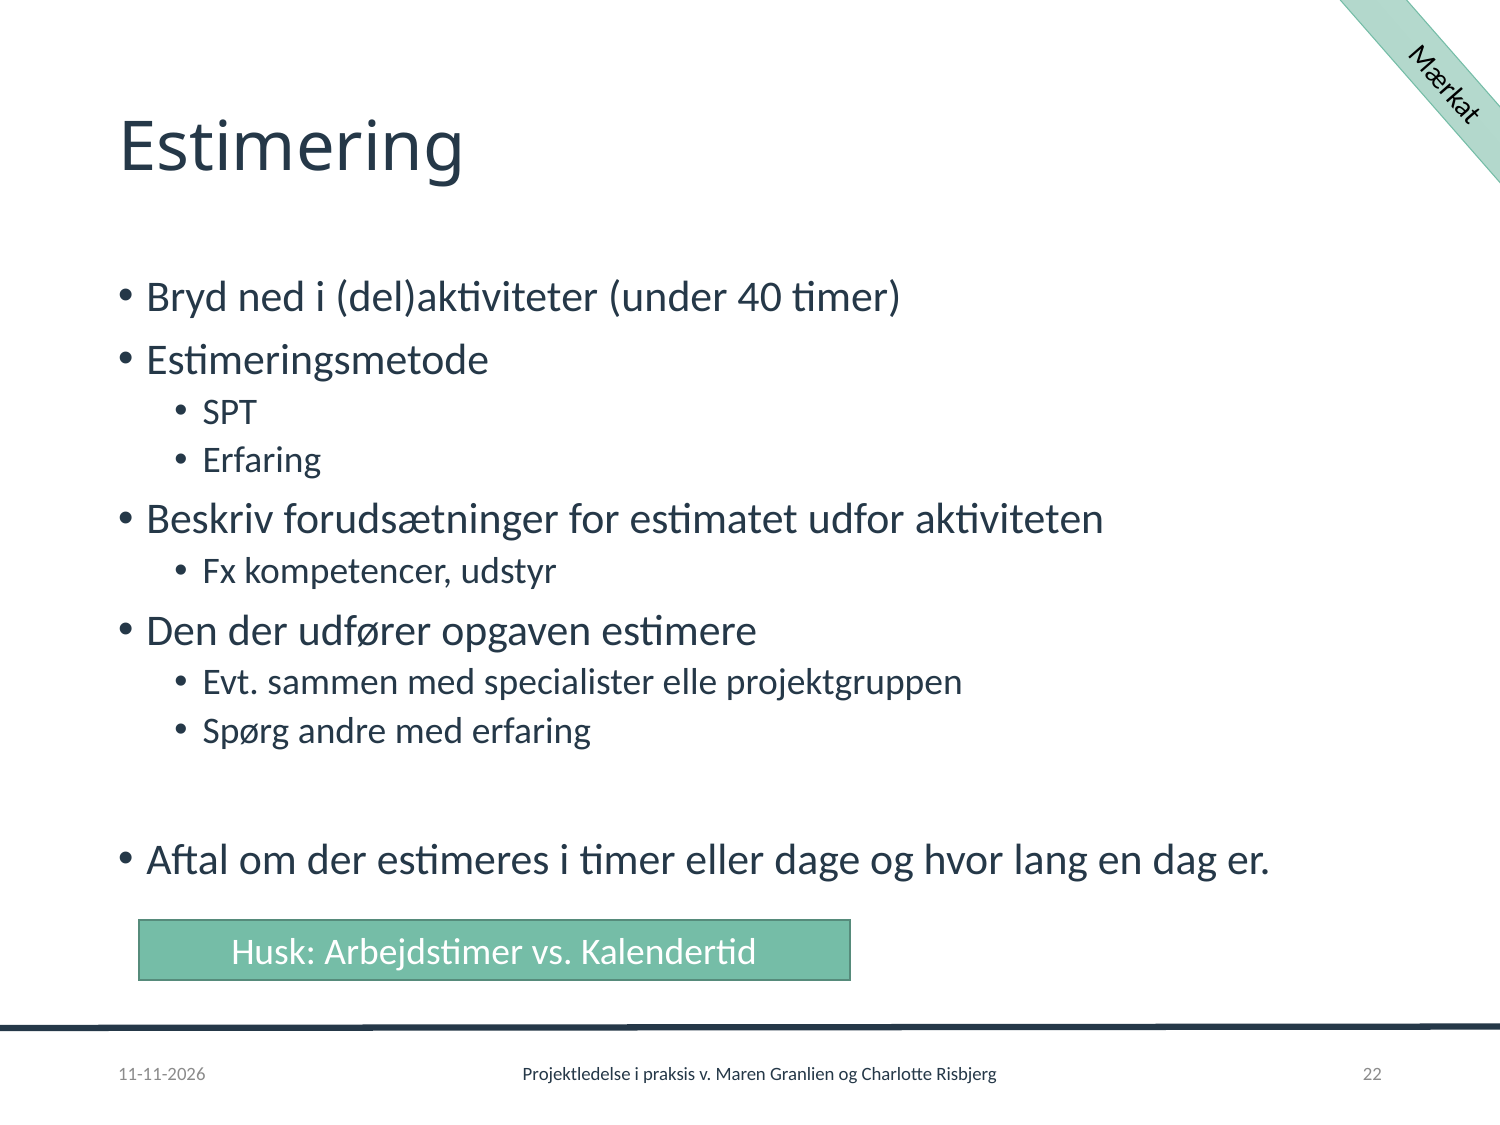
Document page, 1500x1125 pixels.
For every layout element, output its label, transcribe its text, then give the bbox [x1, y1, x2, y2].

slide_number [103, 1042, 252, 1103]
footer Projektledelse i praksis v. Maren Granlien og Charlotte Risbjerg [265, 1042, 1254, 1103]
title Estimering [103, 39, 1397, 257]
slide_number 22 [1281, 1042, 1397, 1103]
list Bryd ned i (del)aktiviteter (under 40 timer) Estimeringsmetode SPT Erfaring Beskriv forudsætninger for estimatet udfor aktiviteten Fx kompetencer, udstyr Den der udfører opgaven estimere Evt. sammen med specialister elle projektgruppen Spørg andre med erfaring Aftal om der estimeres i timer eller dage og hvor lang en dag er. [103, 266, 1397, 995]
text_box Husk: Arbejdstimer vs. Kalendertid [138, 919, 851, 981]
text_box Mærkat [1339, 0, 1500, 184]
